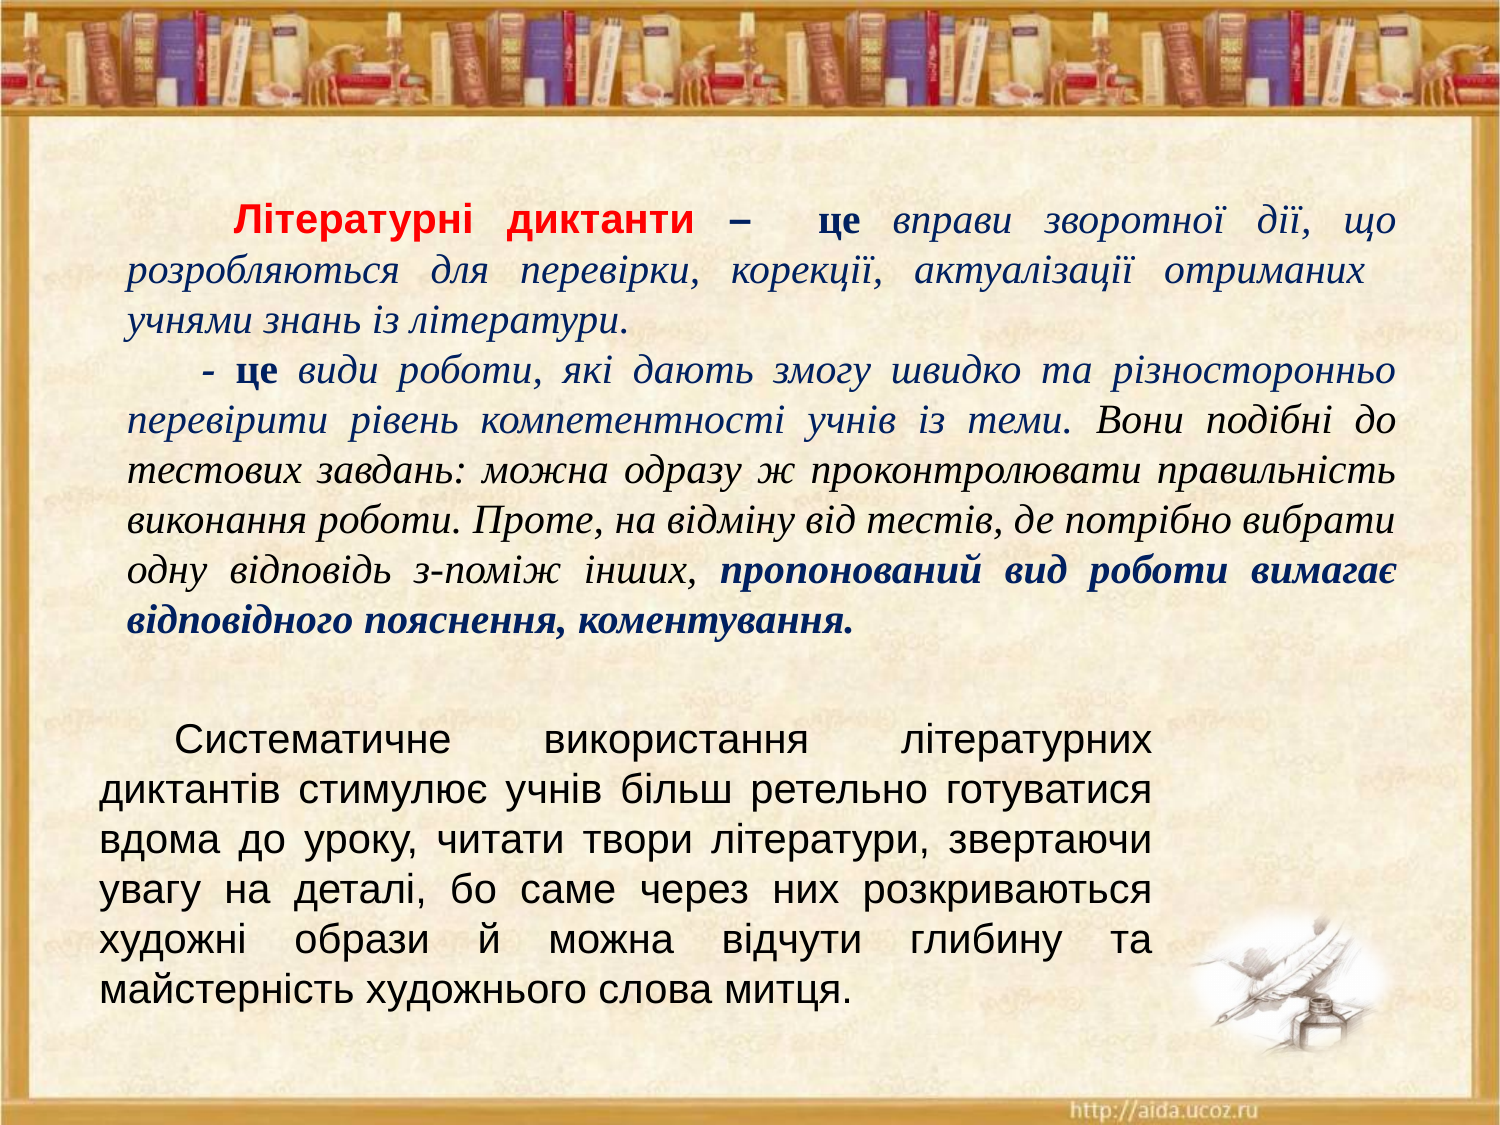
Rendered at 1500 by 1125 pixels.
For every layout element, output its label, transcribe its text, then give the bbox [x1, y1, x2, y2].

picture [0, 0, 1500, 1125]
text_box Систематичне використання літературних диктантів стимулює учнів більш ретельно готуватися вдома до уроку, читати твори літератури, звертаючи увагу на деталі, бо саме через них розкриваються художні образи й можна відчути глибину та майстерність художнього слова митця. [84, 704, 1168, 1019]
text_box Літературні диктанти – це вправи зворотної дії, що розробляються для перевірки, корекції, актуалізації отриманих учнями знань із літератури. - це види роботи, які дають змогу швидко та різносторонньо перевірити рівень компетентності учнів із теми. Вони подібні до тестових завдань: можна одразу ж проконтролювати правильність виконання роботи. Проте, на відміну від тестів, де потрібно вибрати одну відповідь з-поміж інших, пропонований вид роботи вимагає відповідного пояснення, коментування. [112, 184, 1412, 650]
